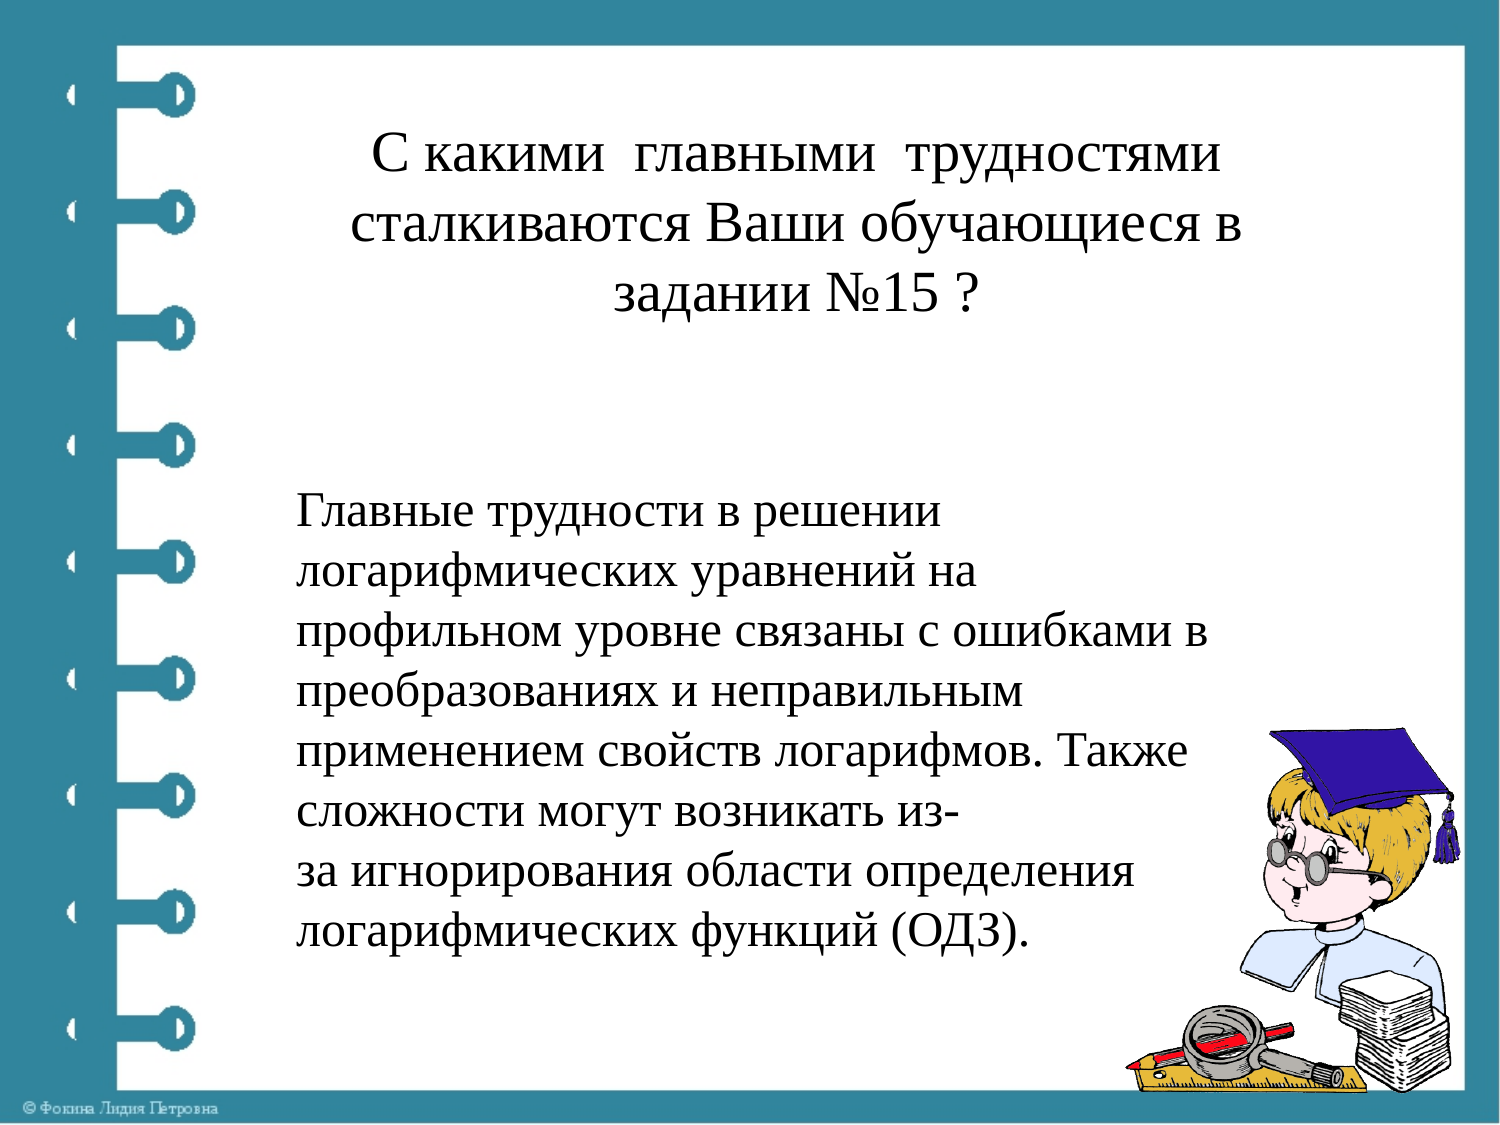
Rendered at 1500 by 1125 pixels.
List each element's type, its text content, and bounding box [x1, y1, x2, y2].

picture [0, 0, 1500, 1125]
text_box С какими главными трудностями сталкиваются Ваши обучающиеся в задании №15 ? [234, 105, 1360, 331]
text_box Главные трудности в решении логарифмических уравнений на профильном уровне связаны с ошибками в преобразованиях и неправильным применением свойств логарифмов. Также сложности могут возникать из- за игнорирования области определения логарифмических функций (ОДЗ). [281, 468, 1266, 964]
